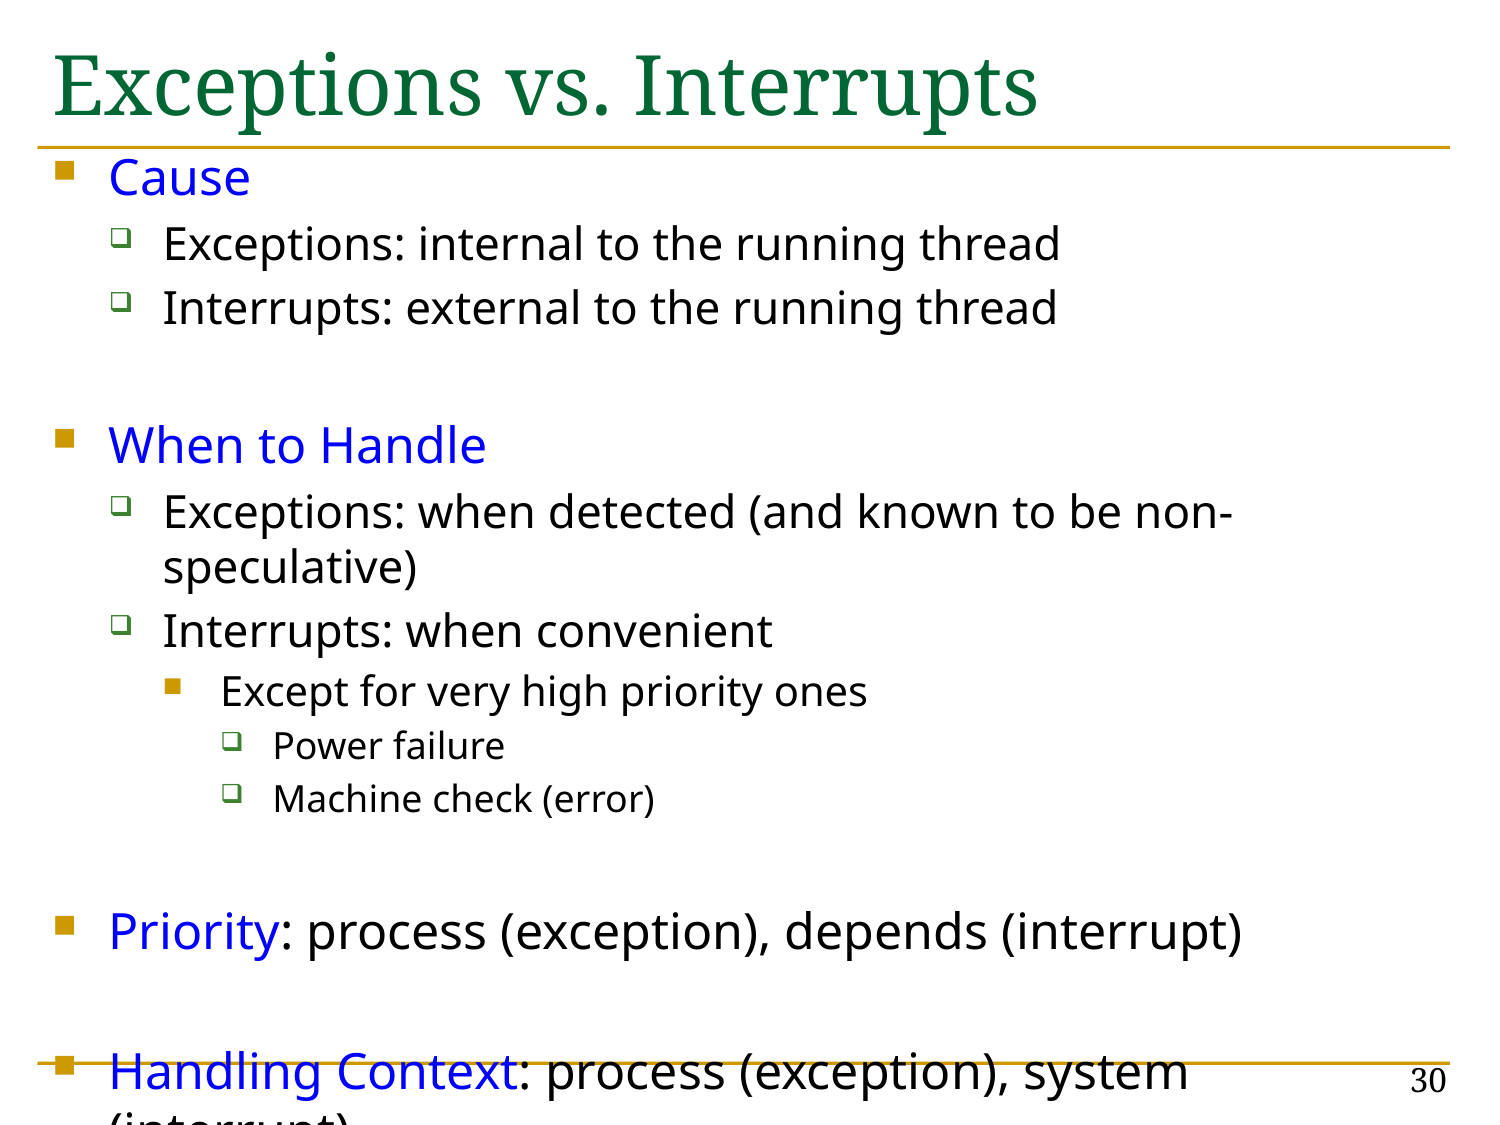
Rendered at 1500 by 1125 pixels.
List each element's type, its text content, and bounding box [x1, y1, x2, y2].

slide_number 30 [1111, 1036, 1462, 1112]
list Cause Exceptions: internal to the running thread Interrupts: external to the running thread When to Handle Exceptions: when detected (and known to be non-speculative) Interrupts: when convenient Except for very high priority ones Power failure Machine check (error) Priority: process (exception), depends (interrupt) Handling Context: process (exception), system (interrupt) [37, 137, 1450, 990]
title Exceptions vs. Interrupts [37, 24, 1450, 137]
